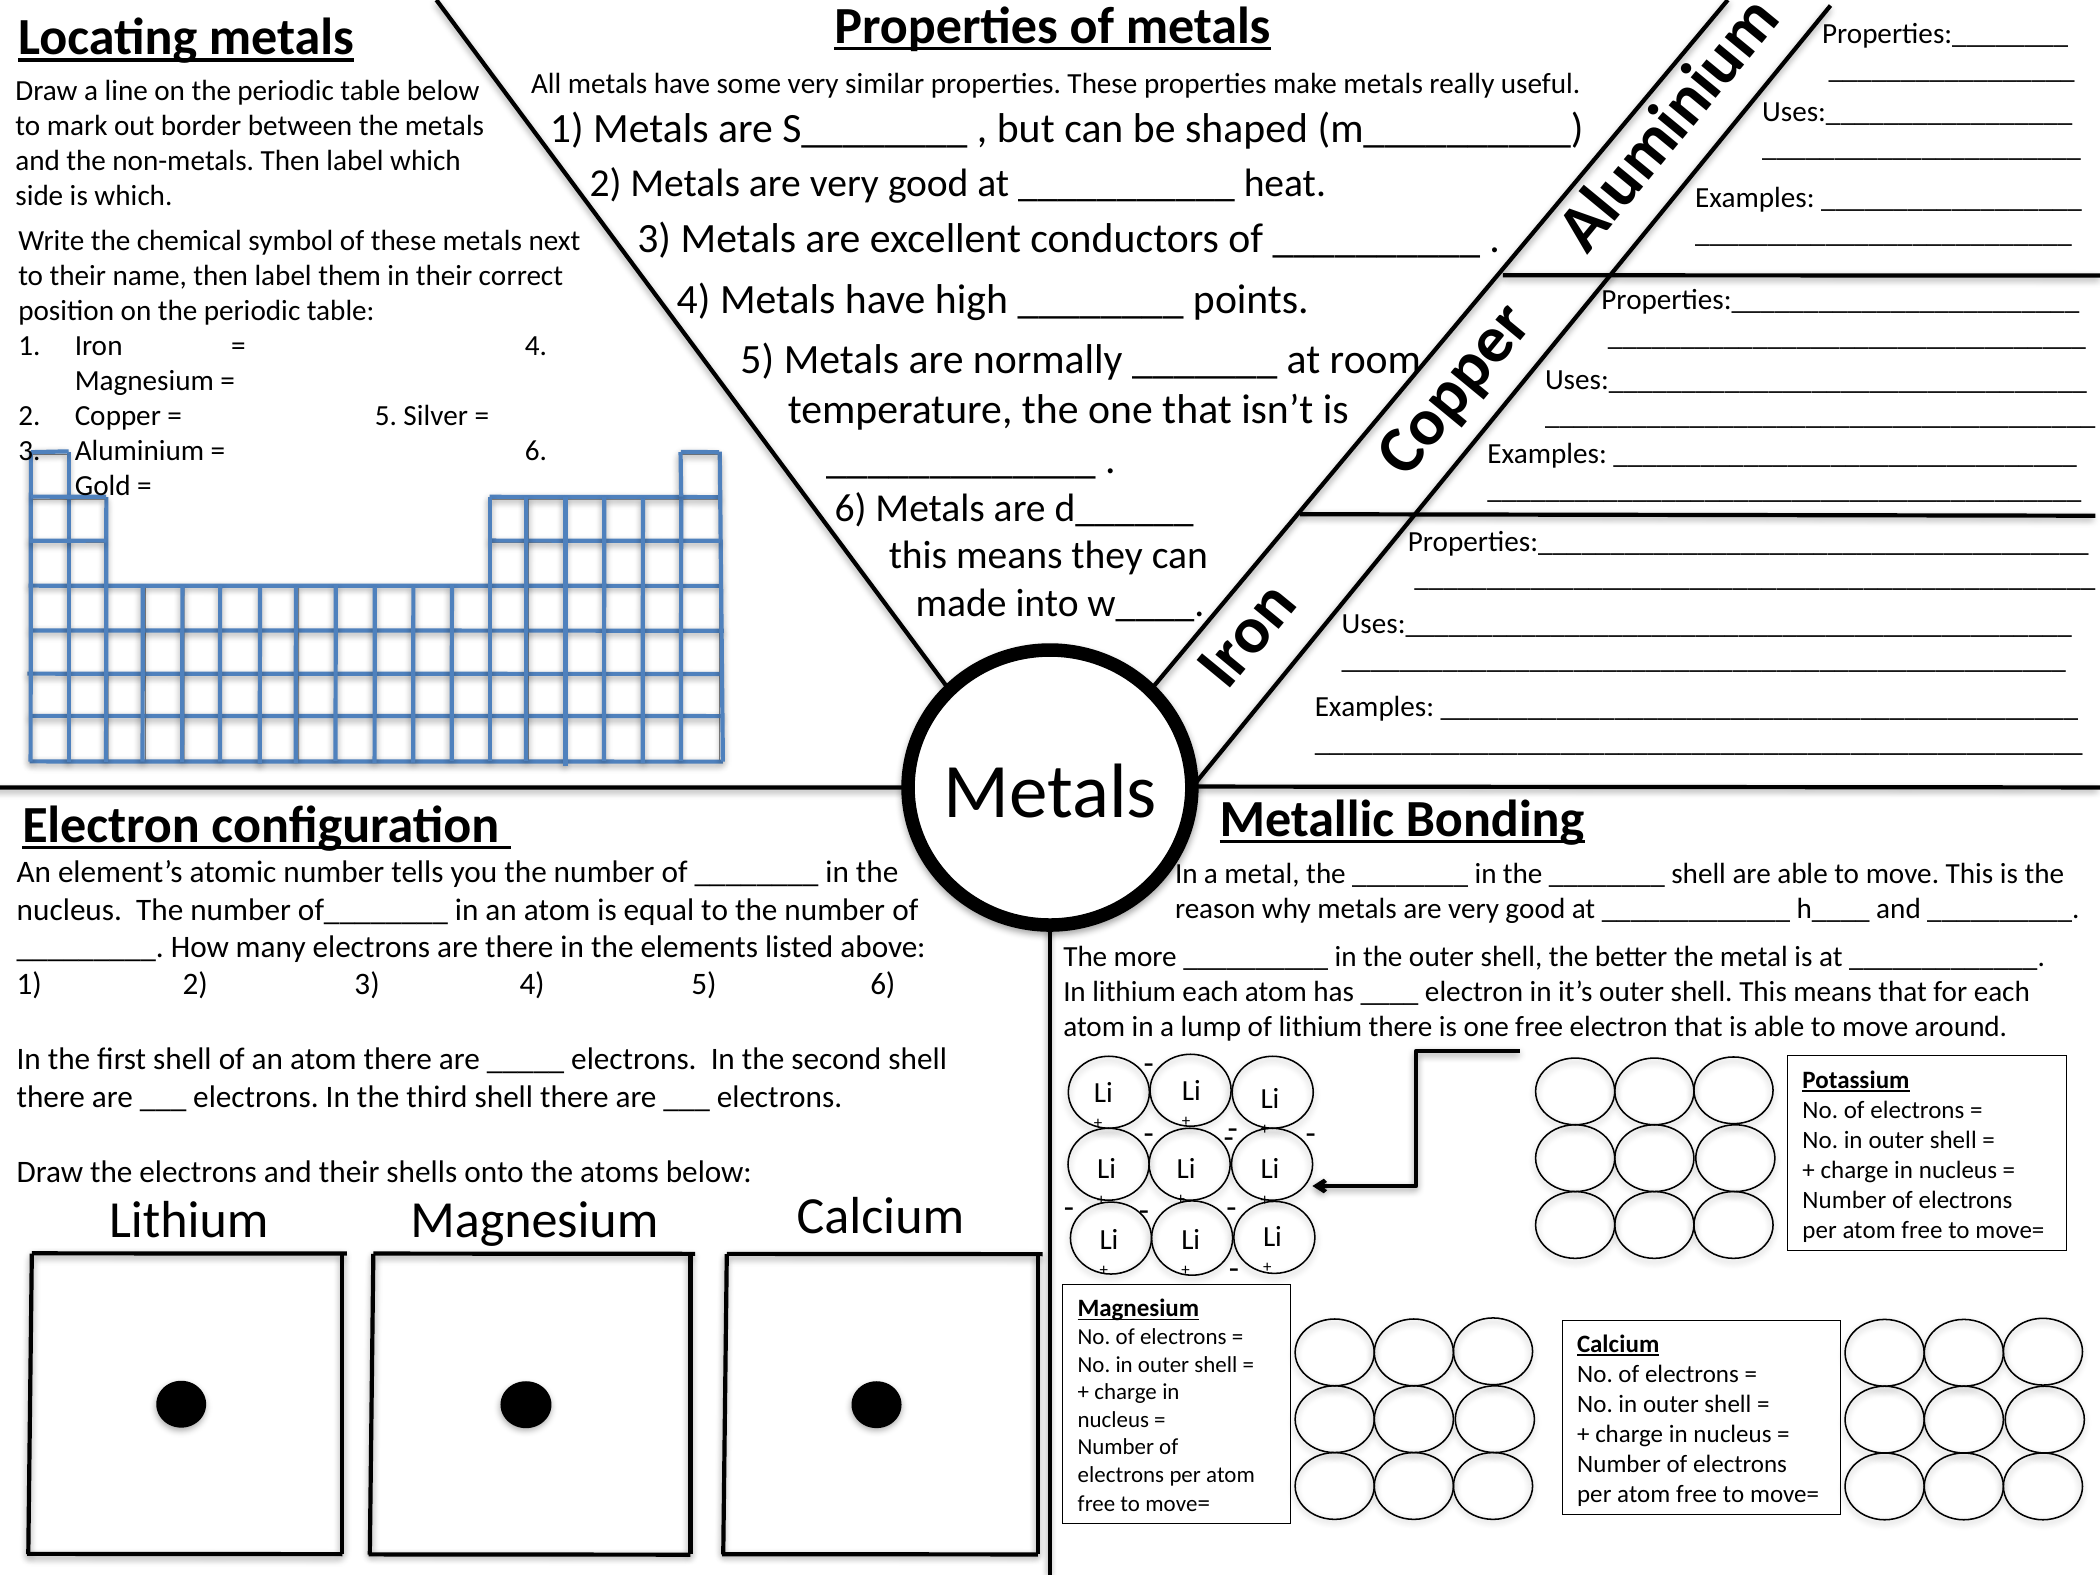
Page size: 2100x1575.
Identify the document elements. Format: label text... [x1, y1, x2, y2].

text_box Examples: ____________________________________________ _____________________________________________________ [1835, 679, 2100, 765]
text_box Magnesium [395, 1177, 674, 1251]
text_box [347, 88, 1039, 602]
text_box Write the chemical symbol of these metals next to their name, then label them in their correct position on the periodic table: Iron = 4. Magnesium = Copper = 5. Silver = Aluminium = 6. Gold = [3, 213, 342, 509]
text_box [907, 649, 1193, 926]
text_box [1191, 5, 1831, 788]
text_box Properties:________________________ _________________________________ [1835, 284, 2100, 353]
text_box Examples: ________________________________ _________________________________________ [1835, 427, 2098, 512]
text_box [1048, 1034, 1334, 1295]
text_box Draw a line on the periodic table below to mark out border between the metals and the non-metals. Then label which side is which. [0, 64, 507, 219]
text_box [566, 604, 877, 609]
picture [26, 451, 726, 630]
text_box An element’s atomic number tells you the number of ________ in the nucleus. The number of________ in an atom is equal to the number of _________. How many electrons are there in the elements listed above: 2) 3) 4) 5) 6) In the first shell of an atom there are _____ electrons. In the second shell there are ___ electrons. In the third shell there are ___ electrons. Draw the electrons and their shells onto the atoms below: [1, 843, 1013, 1196]
text_box Electron configuration [7, 797, 526, 861]
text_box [1312, 1050, 1520, 1187]
text_box Calcium [781, 1174, 980, 1249]
text_box Uses:_________________________________ ______________________________________ [1835, 353, 2100, 438]
text_box Iron [1167, 642, 1186, 648]
text_box All metals have some very similar properties. These properties make metals really useful. [516, 57, 1090, 93]
text_box Uses:_________________ ______________________ [1835, 84, 2096, 170]
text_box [1535, 1055, 2067, 1259]
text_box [26, 1253, 348, 1555]
text_box 1) Metals are S________ , but can be shaped (m__________) [1043, 93, 1088, 149]
text_box Lithium [94, 1177, 284, 1251]
text_box In a metal, the ________ in the ________ shell are able to move. This is the reason why metals are very good at _____________ h____ and __________. [1196, 846, 2100, 932]
text_box Properties of metals [775, 0, 1330, 57]
text_box Uses:______________________________________________ __________________________________________________ [1835, 596, 2095, 679]
text_box The more __________ in the outer shell, the better the metal is at _____________. In lithium each atom has ____ electron in it’s outer shell. This means that for each atom in a lump of lithium there is one free electron that is able to move around. [1056, 929, 2095, 1050]
text_box Properties:________ _________________ [1833, 6, 2097, 127]
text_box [1062, 1284, 1535, 1528]
text_box 5) Metals are normally _______ at room temperature, the one that isn’t is _____________ . [1043, 324, 1088, 474]
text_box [721, 1253, 1043, 1555]
text_box Properties:______________________________________ _______________________________________________ [1835, 514, 2100, 635]
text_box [368, 1253, 696, 1555]
text_box Metallic Bonding [1204, 797, 1600, 846]
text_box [1562, 1317, 2085, 1520]
text_box 3) Metals are excellent conductors of __________ . [1043, 203, 1088, 264]
text_box Examples: __________________ __________________________ [1835, 170, 2100, 256]
text_box 6) Metals are d______ this means they can made into w____. [819, 474, 1088, 632]
text_box 4) Metals have high ________ points. [1043, 264, 1088, 324]
text_box Locating metals [3, 0, 369, 64]
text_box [1093, 56, 1186, 634]
text_box 2) Metals are very good at ___________ heat. [1043, 149, 1088, 203]
picture [26, 630, 726, 766]
